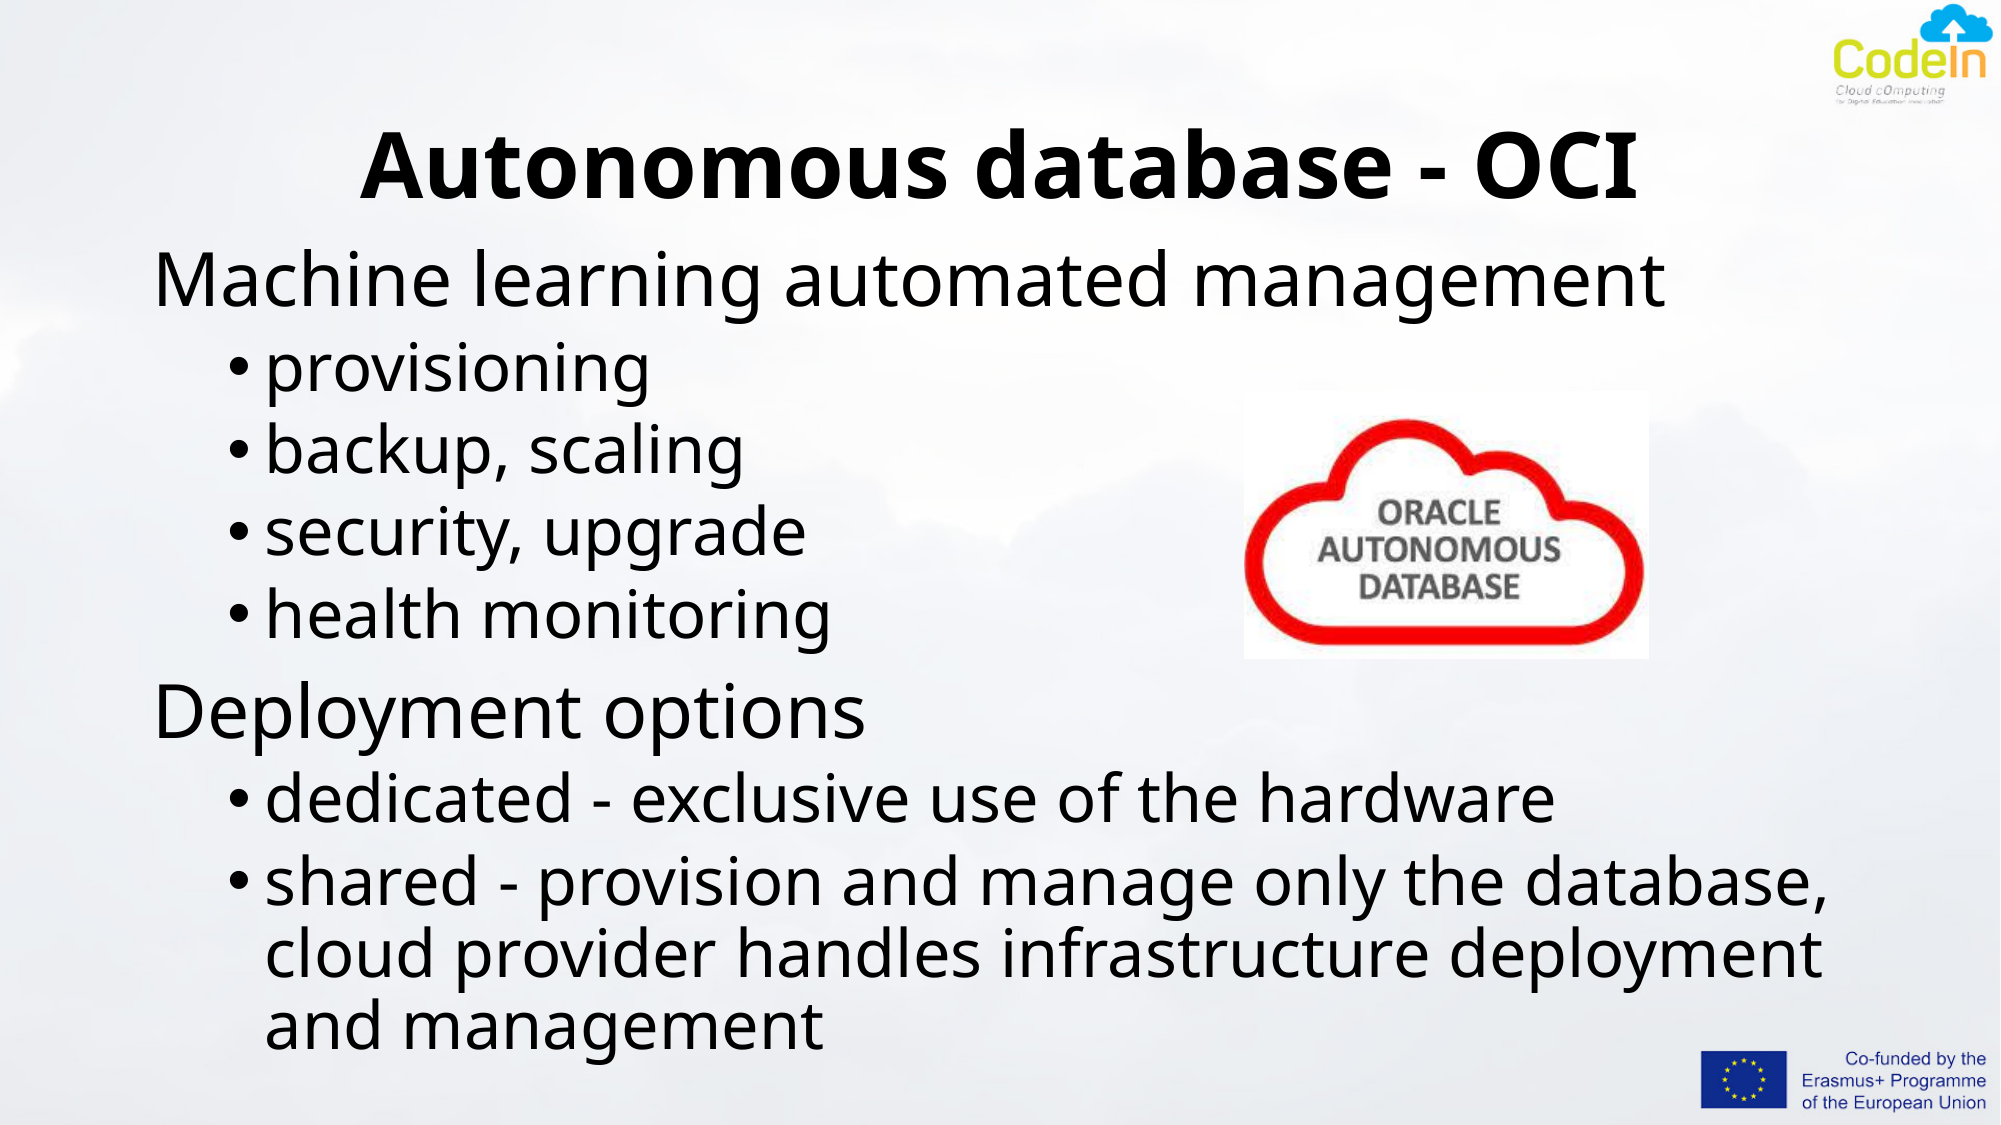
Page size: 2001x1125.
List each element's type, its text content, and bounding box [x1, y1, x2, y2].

picture [0, 0, 2001, 1125]
list Machine learning automated management provisioning backup, scaling security, upgrade health monitoring Deployment options dedicated - exclusive use of the hardware shared - provision and manage only the database, cloud provider handles infrastructure deployment and management [137, 234, 1973, 1083]
title Autonomous database - OCI [137, 59, 1863, 234]
